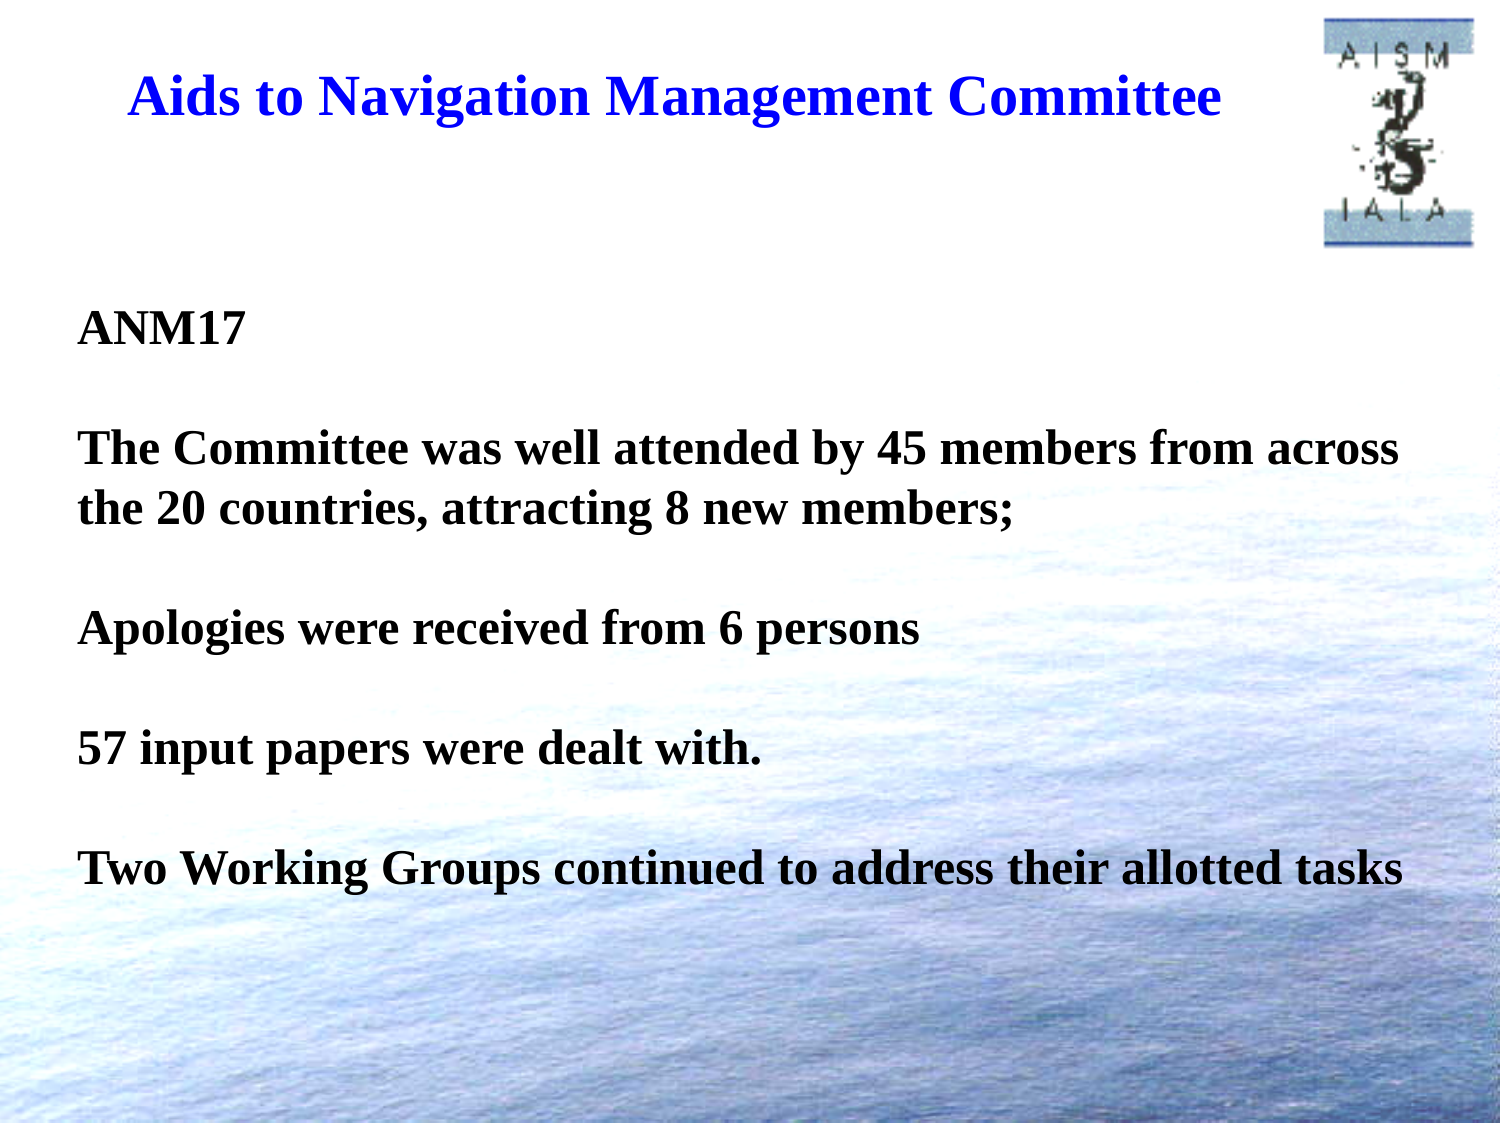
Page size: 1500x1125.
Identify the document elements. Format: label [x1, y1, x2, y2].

picture [0, 0, 1500, 1124]
text_box [1297, 0, 1500, 275]
